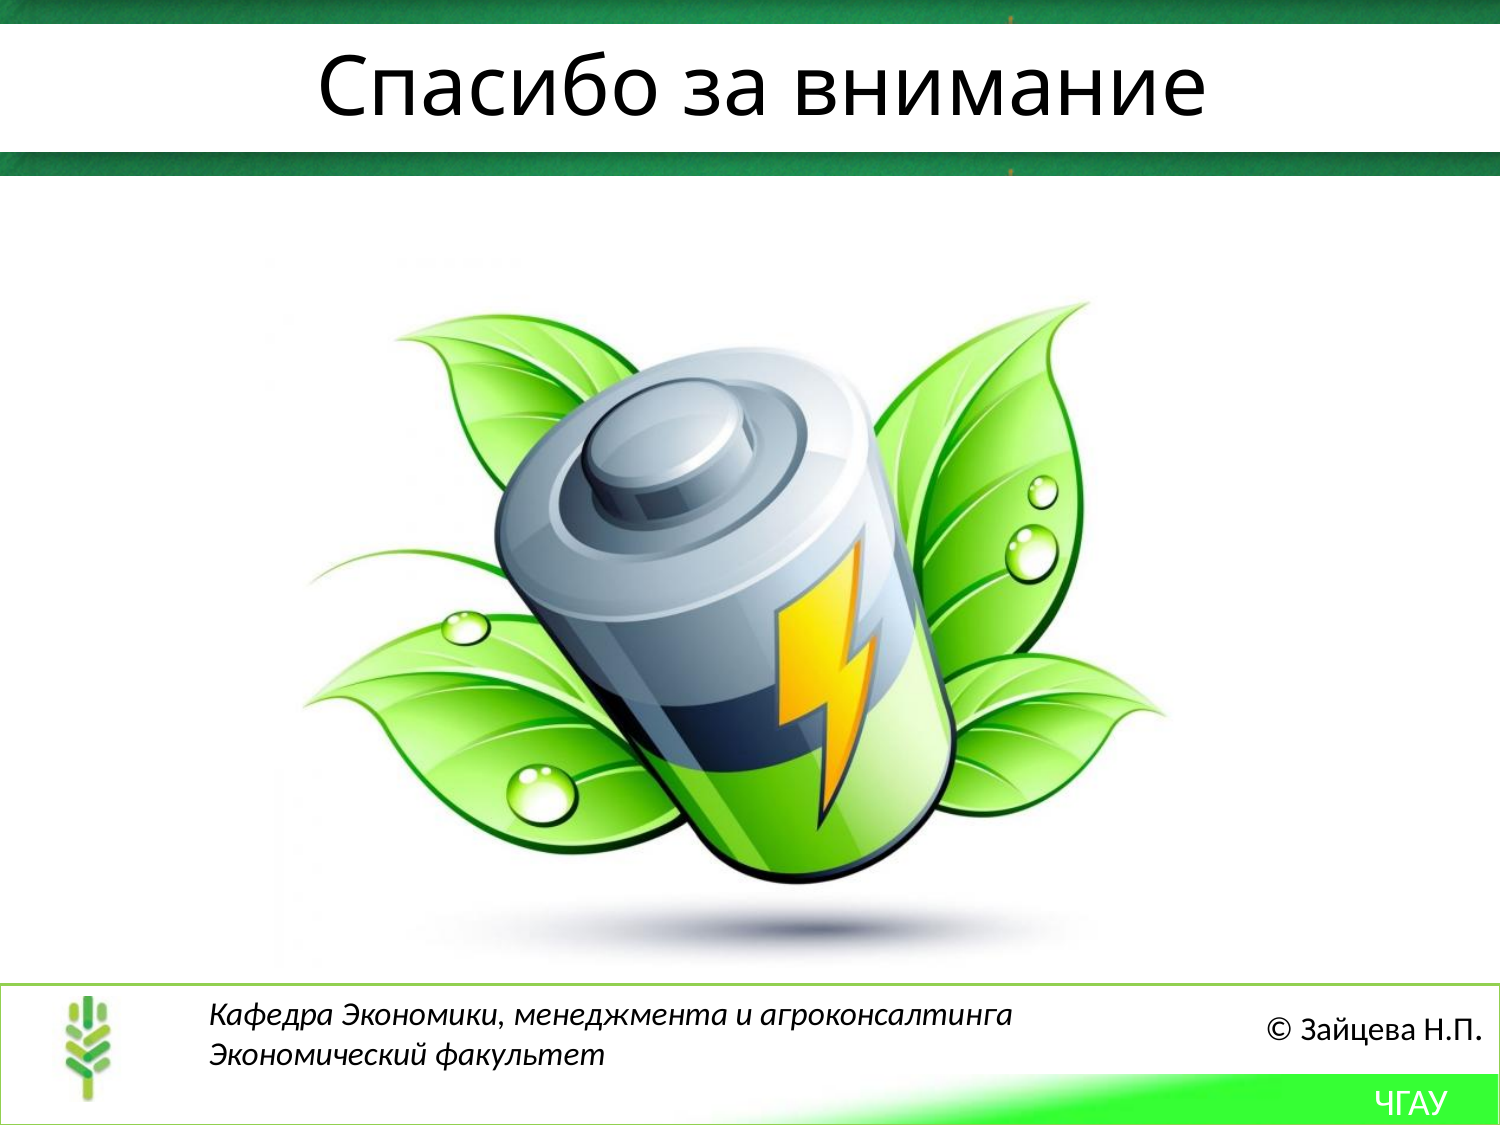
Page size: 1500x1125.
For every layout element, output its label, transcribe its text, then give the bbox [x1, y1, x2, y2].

picture [0, 0, 1500, 24]
title Спасибо за внимание [93, 35, 1454, 129]
picture [0, 152, 1500, 177]
picture [34, 995, 141, 1102]
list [265, 258, 1211, 968]
text_box © Зайцева Н.П. [1250, 996, 1499, 1056]
picture [304, 1074, 1500, 1125]
text_box Кафедра Экономики, менеджмента и агроконсалтинга Экономический факультет [0, 984, 1500, 1125]
